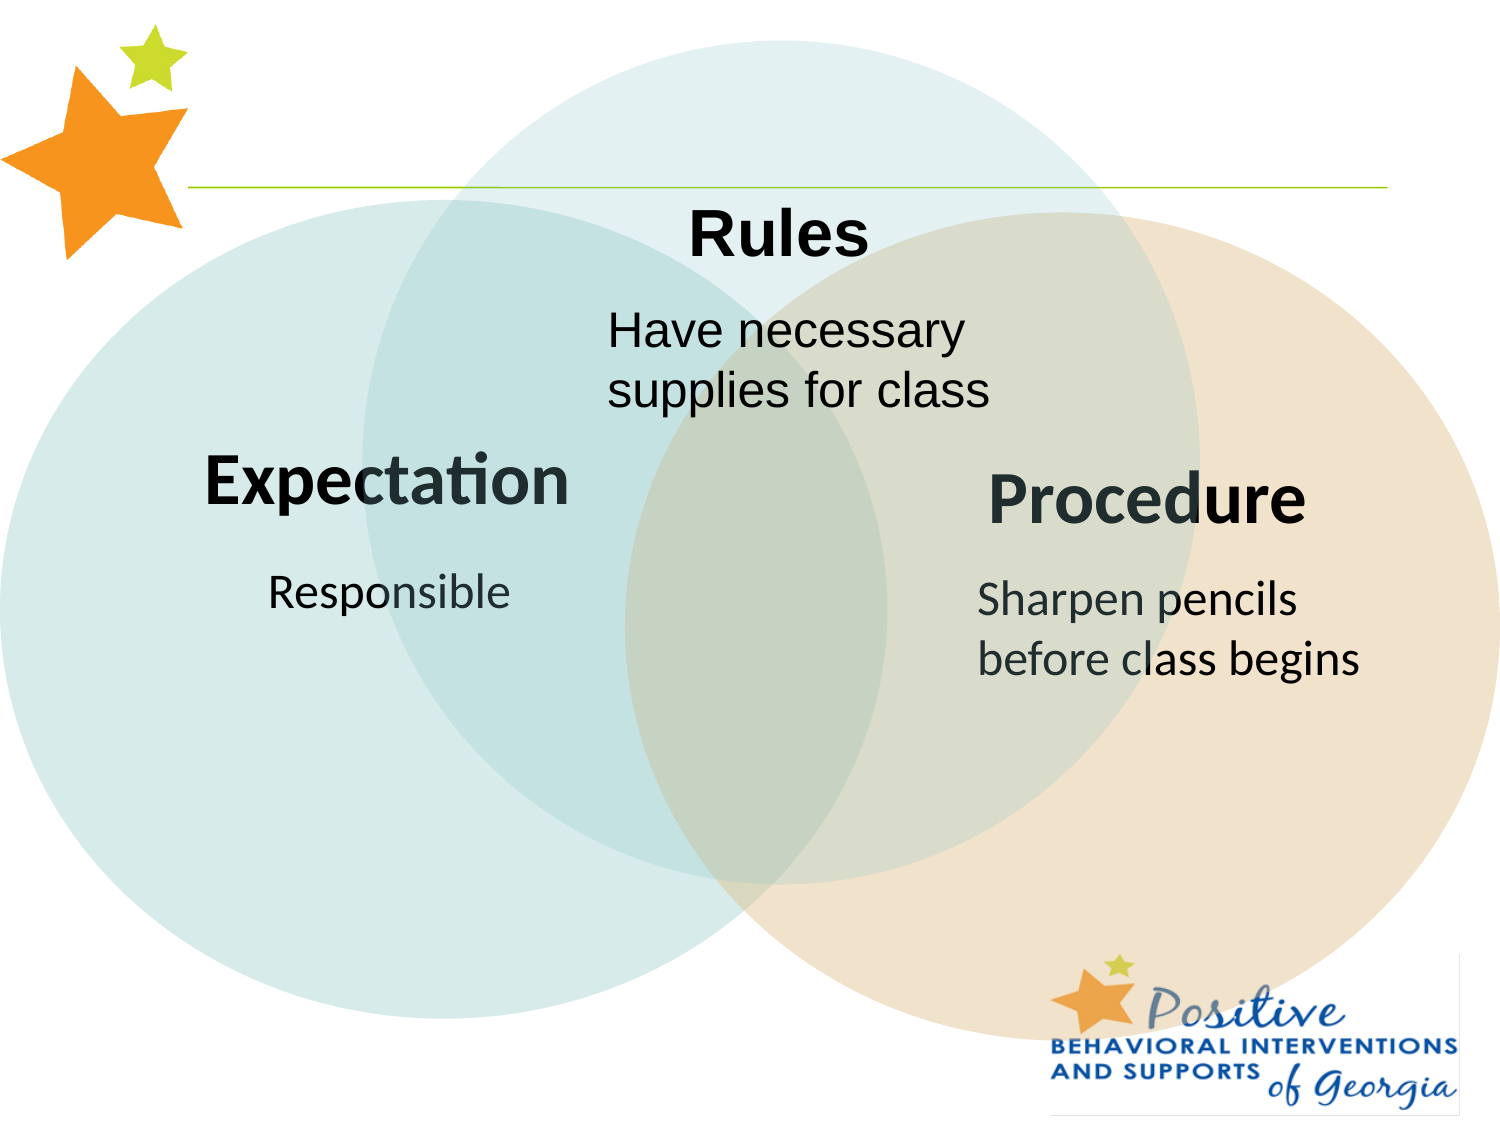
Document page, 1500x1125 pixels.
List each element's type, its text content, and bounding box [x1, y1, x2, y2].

picture [1050, 954, 1461, 1117]
text_box Expectation [189, 421, 365, 527]
text_box Procedure [1194, 441, 1323, 547]
text_box [360, 38, 1203, 887]
text_box [715, 214, 1500, 1043]
text_box Responsible [253, 550, 392, 626]
text_box [0, 197, 744, 1021]
text_box Have necessary supplies for class [592, 290, 1149, 426]
text_box Sharpen pencils before class begins [1063, 558, 1425, 779]
picture [0, 24, 188, 260]
text_box Rules [674, 182, 886, 278]
